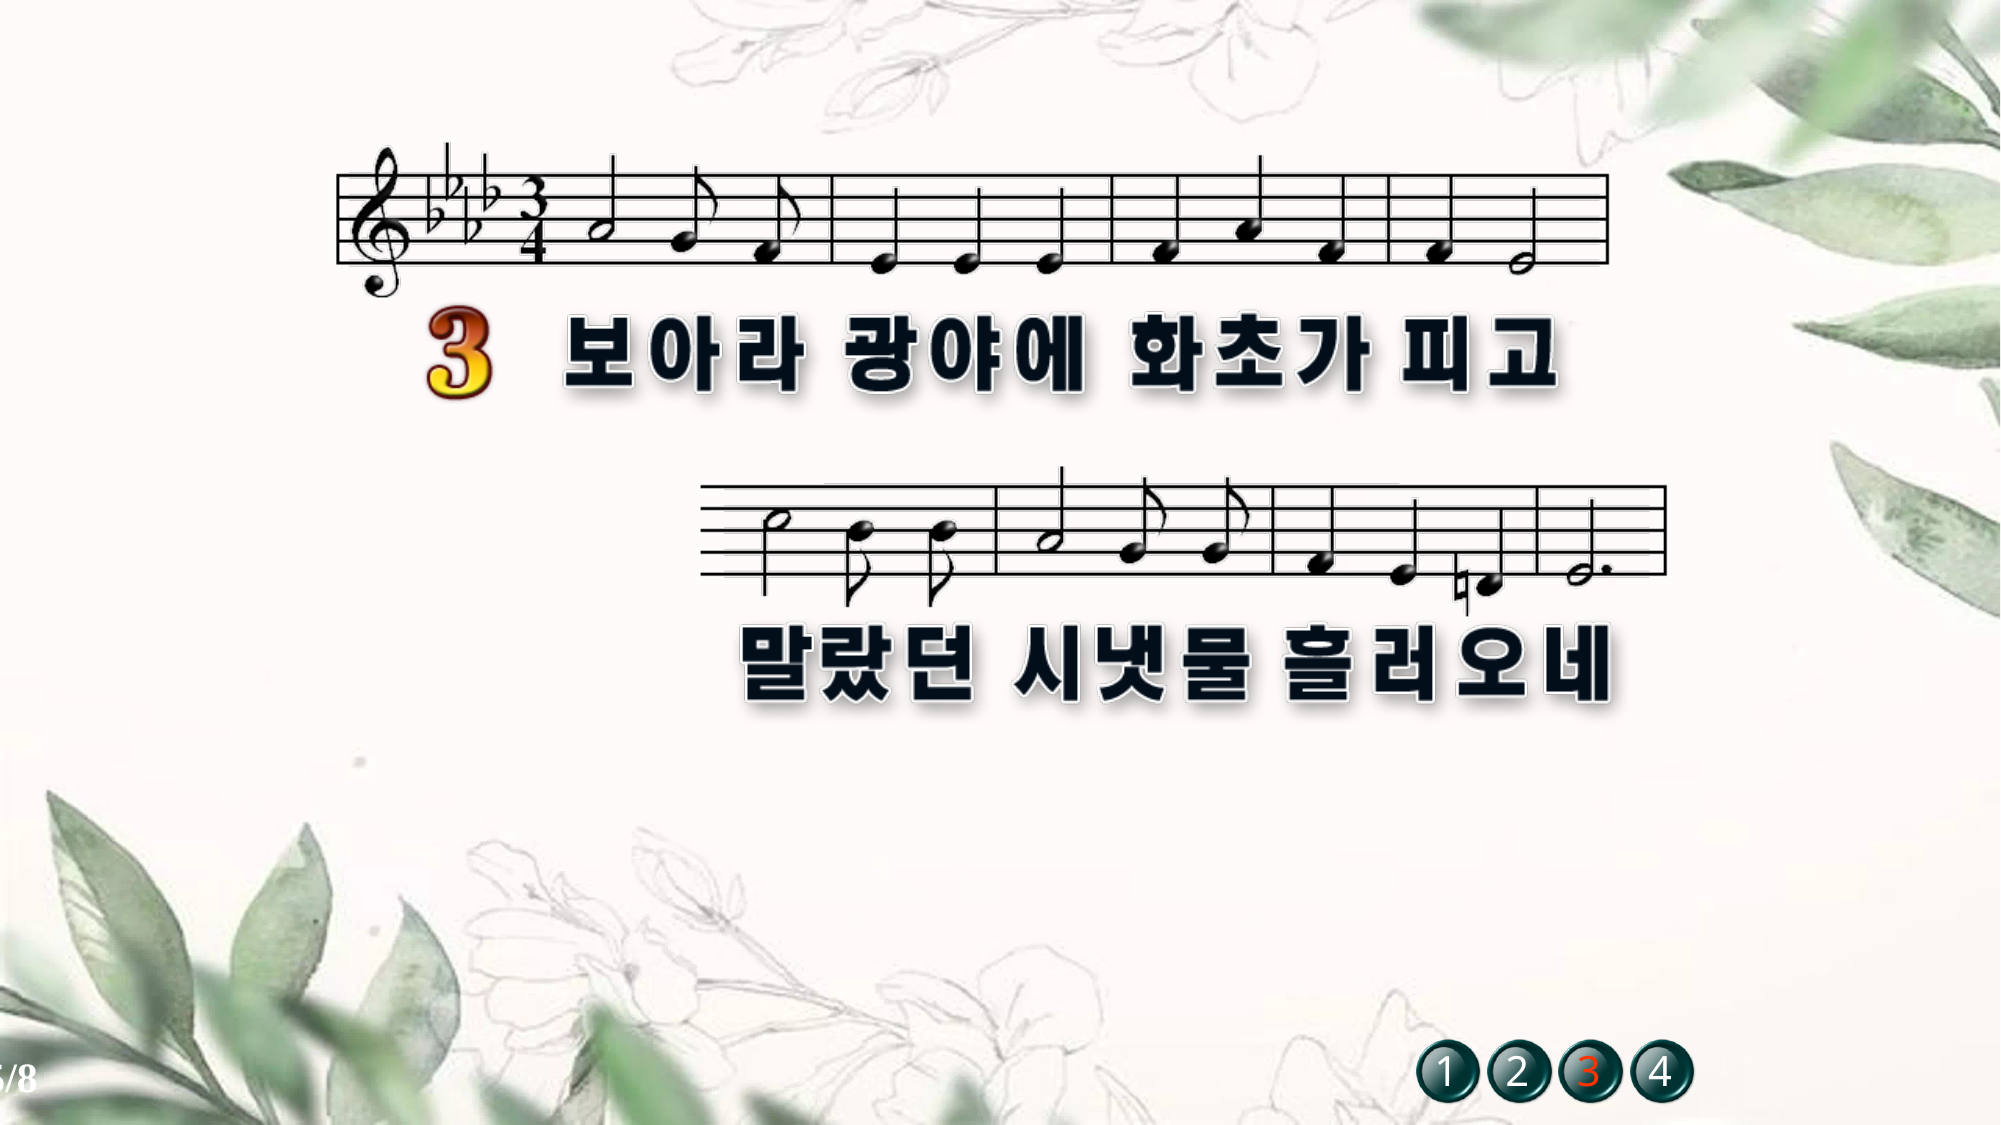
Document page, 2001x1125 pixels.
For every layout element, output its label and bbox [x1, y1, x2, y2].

text_box [1627, 1035, 1697, 1106]
picture [0, 0, 2001, 1125]
text_box [1484, 1035, 1555, 1106]
text_box [1555, 1035, 1626, 1106]
text_box [1413, 1035, 1484, 1106]
